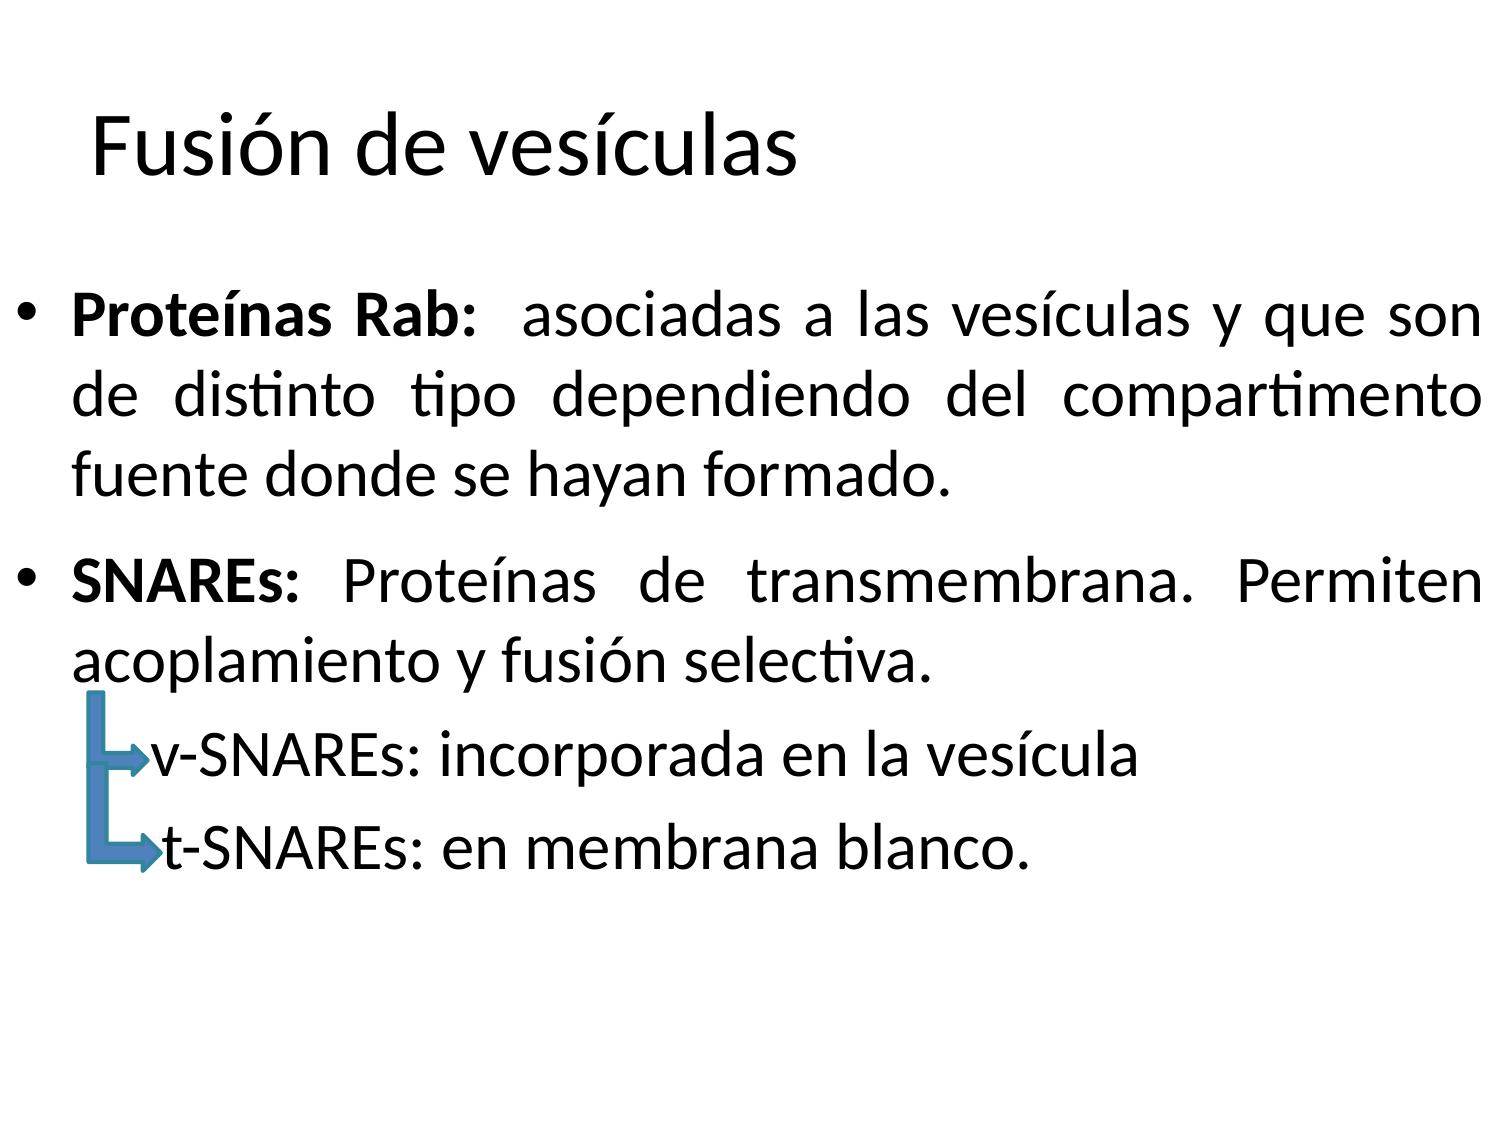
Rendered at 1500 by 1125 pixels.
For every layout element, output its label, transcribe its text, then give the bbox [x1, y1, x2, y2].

title Fusión de vesículas [75, 45, 1425, 233]
text_box [86, 690, 150, 777]
list Proteínas Rab: asociadas a las vesículas y que son de distinto tipo dependiendo del compartimento fuente donde se hayan formado. SNAREs: Proteínas de transmembrana. Permiten acoplamiento y fusión selectiva. v-SNAREs: incorporada en la vesícula t-SNAREs: en membrana blanco. [0, 262, 1500, 1005]
text_box [86, 761, 163, 873]
